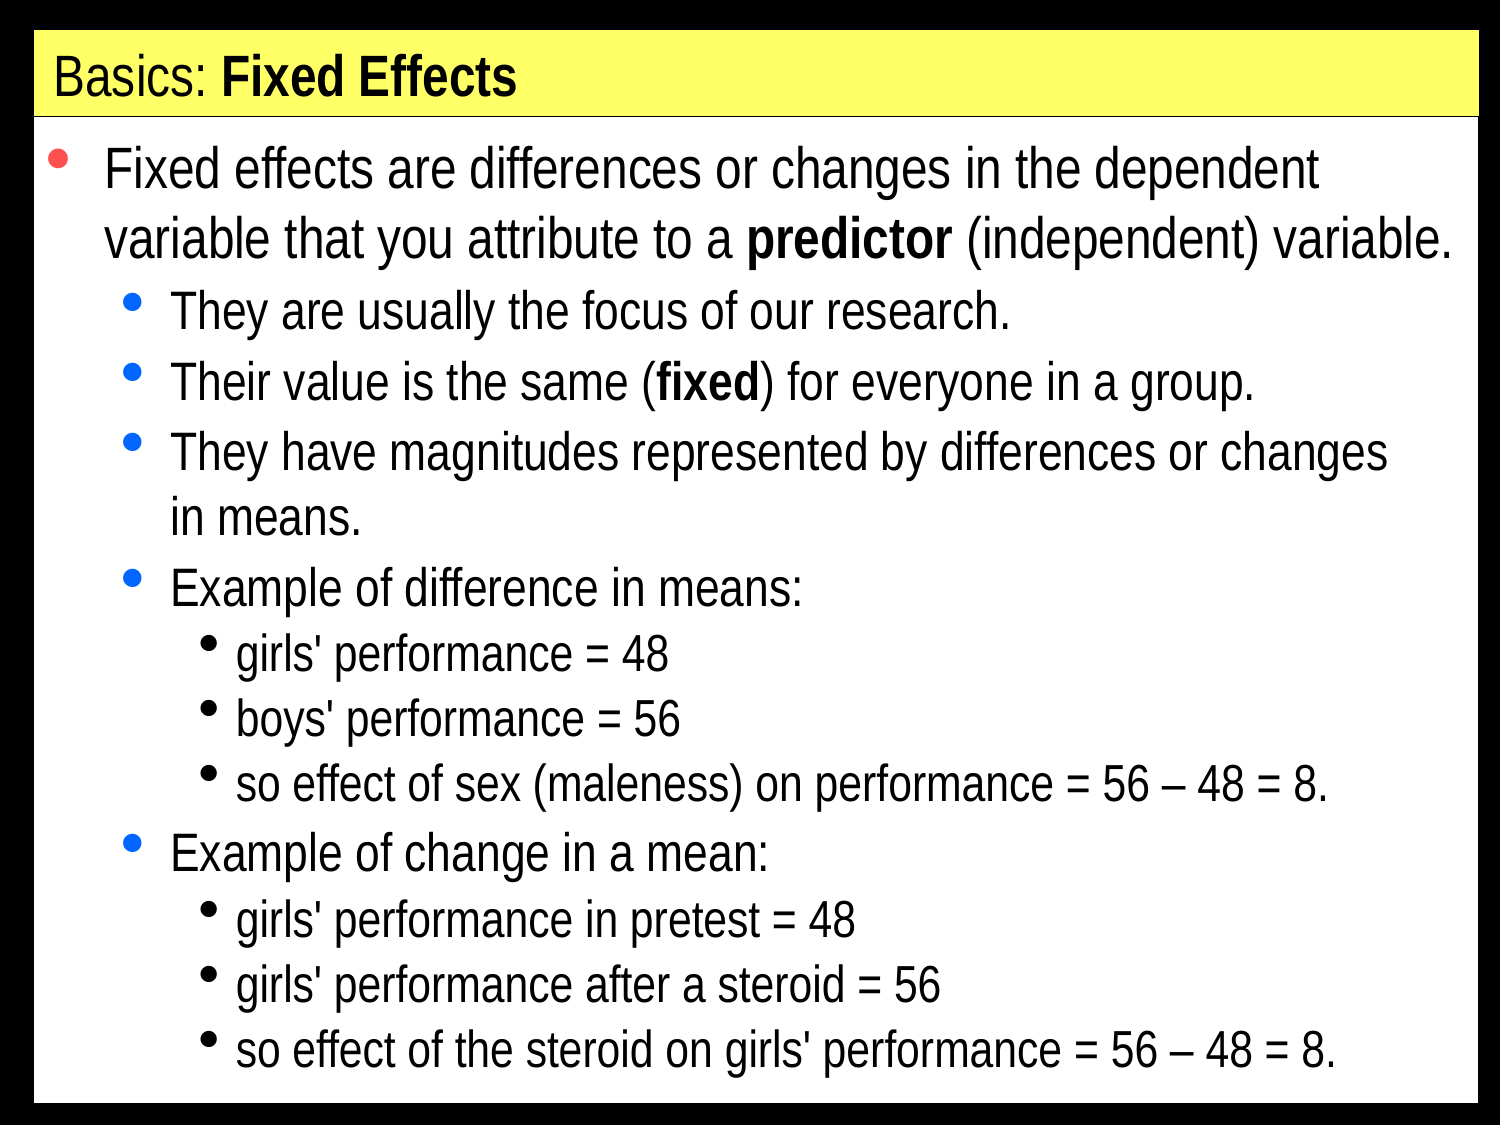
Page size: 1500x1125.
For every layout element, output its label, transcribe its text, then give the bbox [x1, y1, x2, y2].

list Fixed effects are differences or changes in the dependent variable that you attribute to a predictor (independent) variable. They are usually the focus of our research. Their value is the same (fixed) for everyone in a group. They have magnitudes represented by differences or changes in means. Example of difference in means: girls' performance = 48 boys' performance = 56 so effect of sex (maleness) on performance = 56 – 48 = 8. Example of change in a mean: girls' performance in pretest = 48 girls' performance after a steroid = 56 so effect of the steroid on girls' performance = 56 – 48 = 8. [33, 116, 1480, 1105]
title Basics: Fixed Effects [32, 28, 1480, 117]
